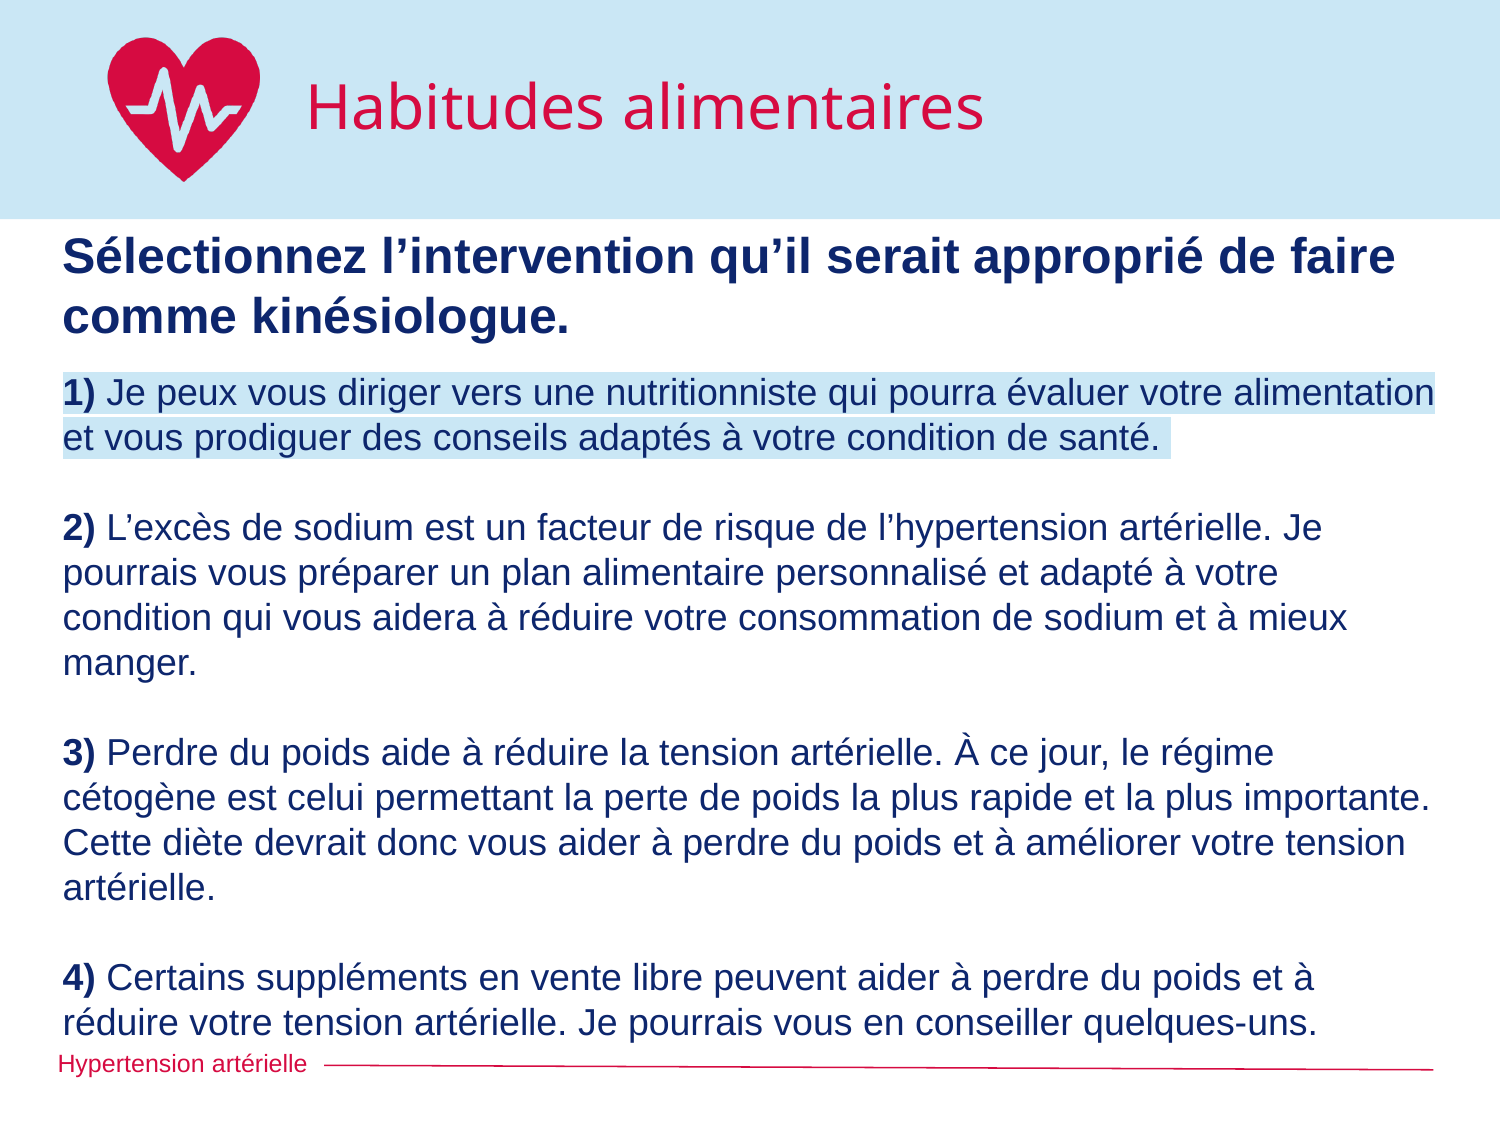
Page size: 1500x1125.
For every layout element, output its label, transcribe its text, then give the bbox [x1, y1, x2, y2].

title Habitudes alimentaires [295, 59, 1465, 160]
list Hypertension artérielle [42, 1043, 325, 1080]
picture [76, 2, 291, 217]
text_box Sélectionnez l’intervention qu’il serait approprié de faire comme kinésiologue. 1) Je peux vous diriger vers une nutritionniste qui pourra évaluer votre alimentation et vous prodiguer des conseils adaptés à votre condition de santé. 2) L’excès de sodium est un facteur de risque de l’hypertension artérielle. Je pourrais vous préparer un plan alimentaire personnalisé et adapté à votre condition qui vous aidera à réduire votre consommation de sodium et à mieux manger. 3) Perdre du poids aide à réduire la tension artérielle. À ce jour, le régime cétogène est celui permettant la perte de poids la plus rapide et la plus importante. Cette diète devrait donc vous aider à perdre du poids et à améliorer votre tension artérielle. 4) Certains suppléments en vente libre peuvent aider à perdre du poids et à réduire votre tension artérielle. Je pourrais vous en conseiller quelques-uns. [47, 215, 1454, 1051]
